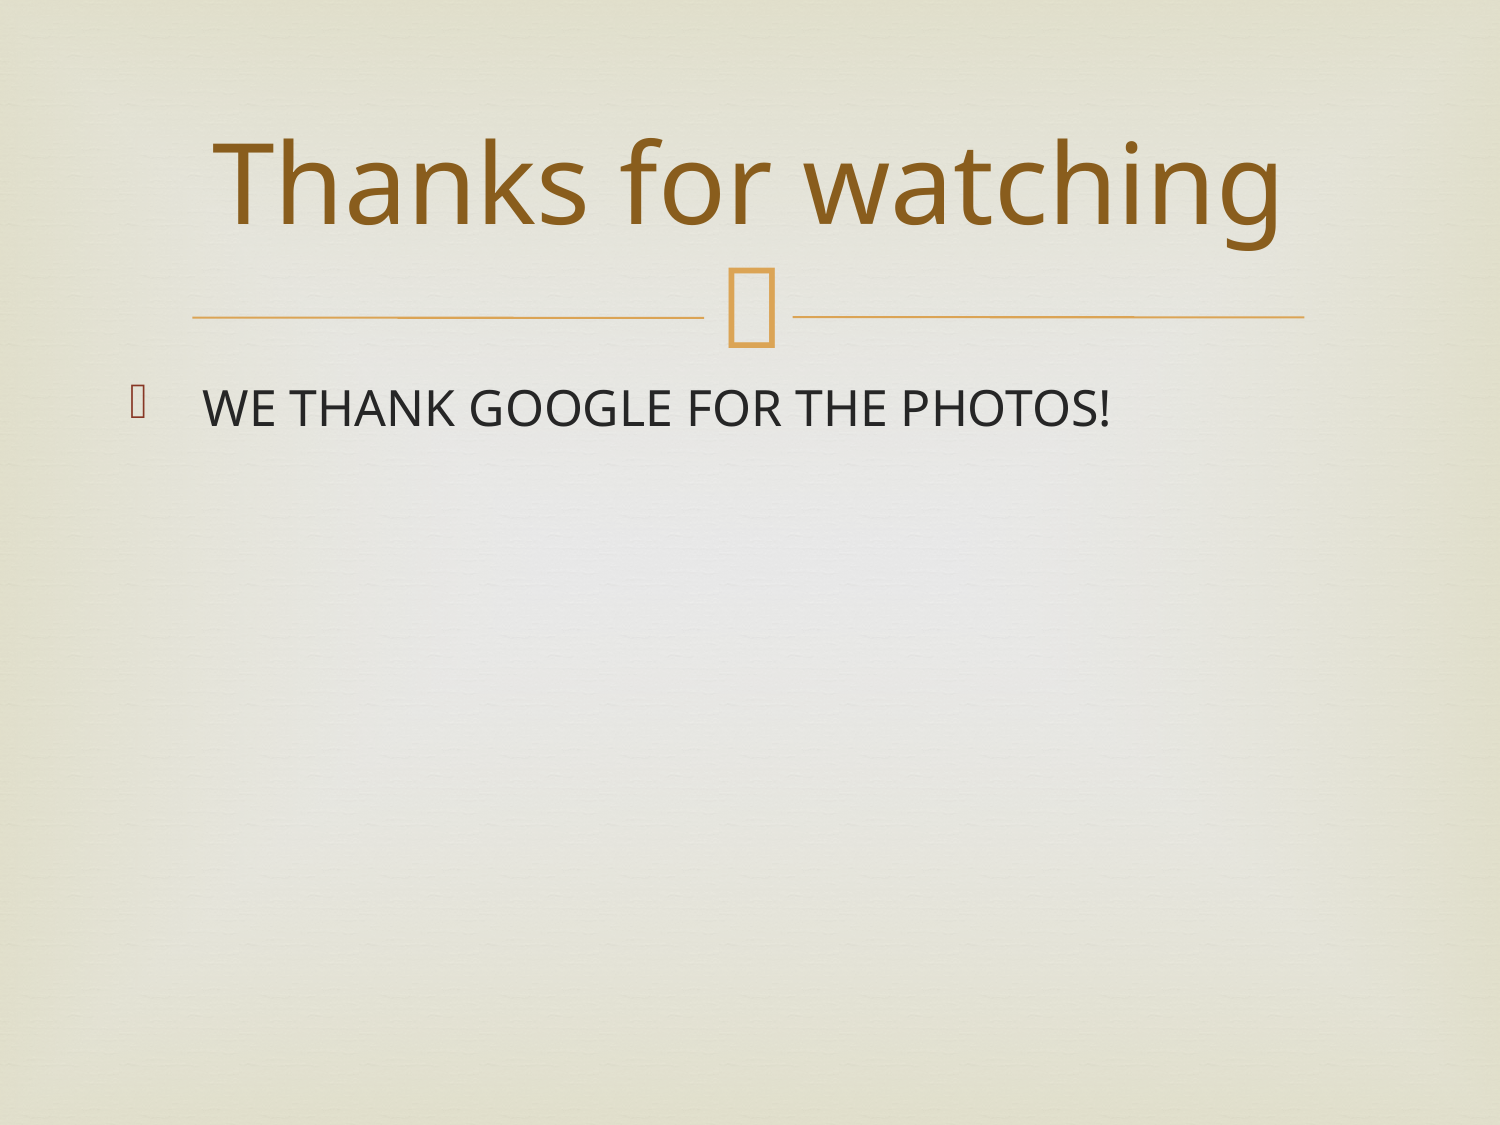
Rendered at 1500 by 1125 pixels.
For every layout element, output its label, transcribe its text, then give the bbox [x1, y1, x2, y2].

title Thanks for watching [112, 93, 1386, 267]
list WE THANK GOOGLE FOR THE PHOTOS! [114, 368, 1386, 1005]
